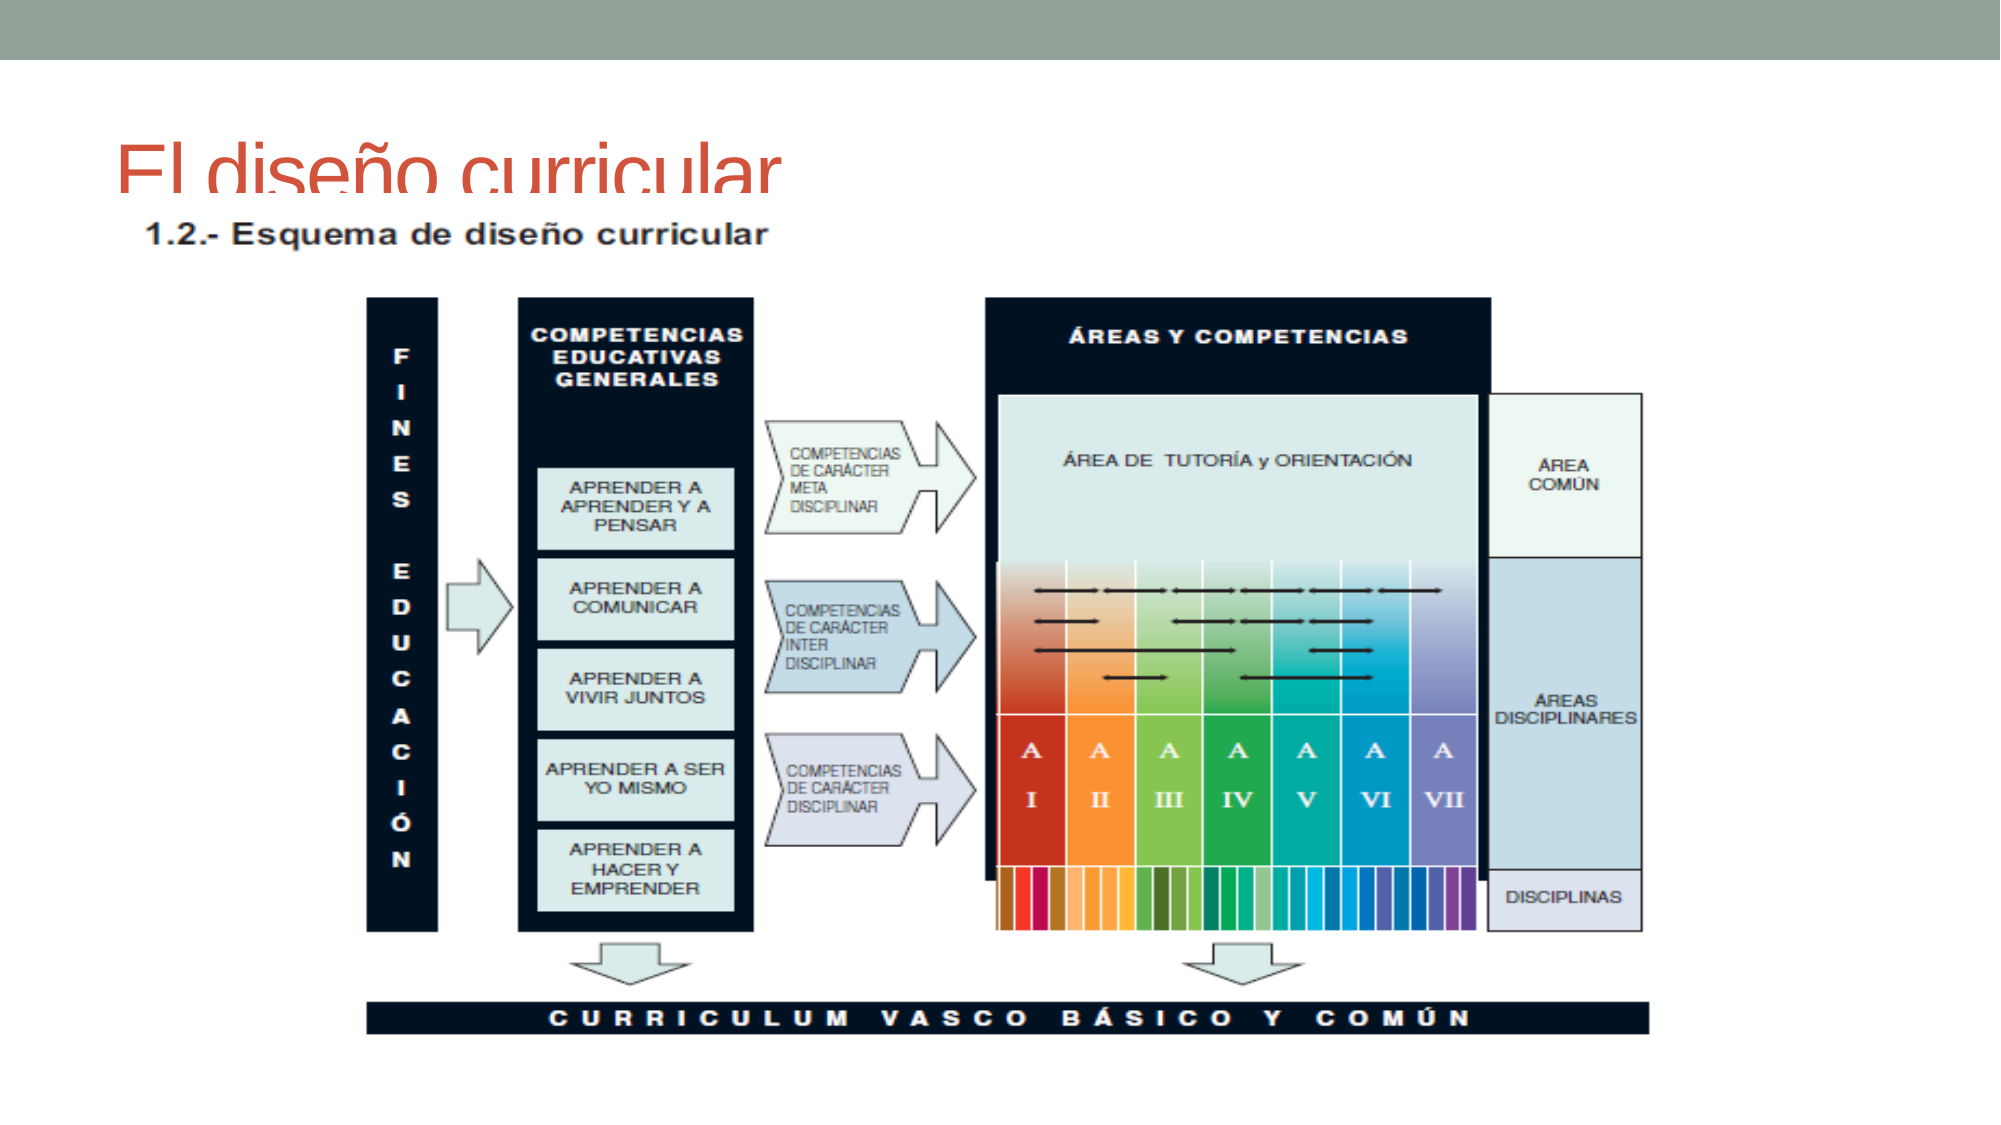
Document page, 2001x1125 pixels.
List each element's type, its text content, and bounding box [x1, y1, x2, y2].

title El diseño curricular [99, 87, 1900, 192]
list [99, 192, 1942, 1107]
